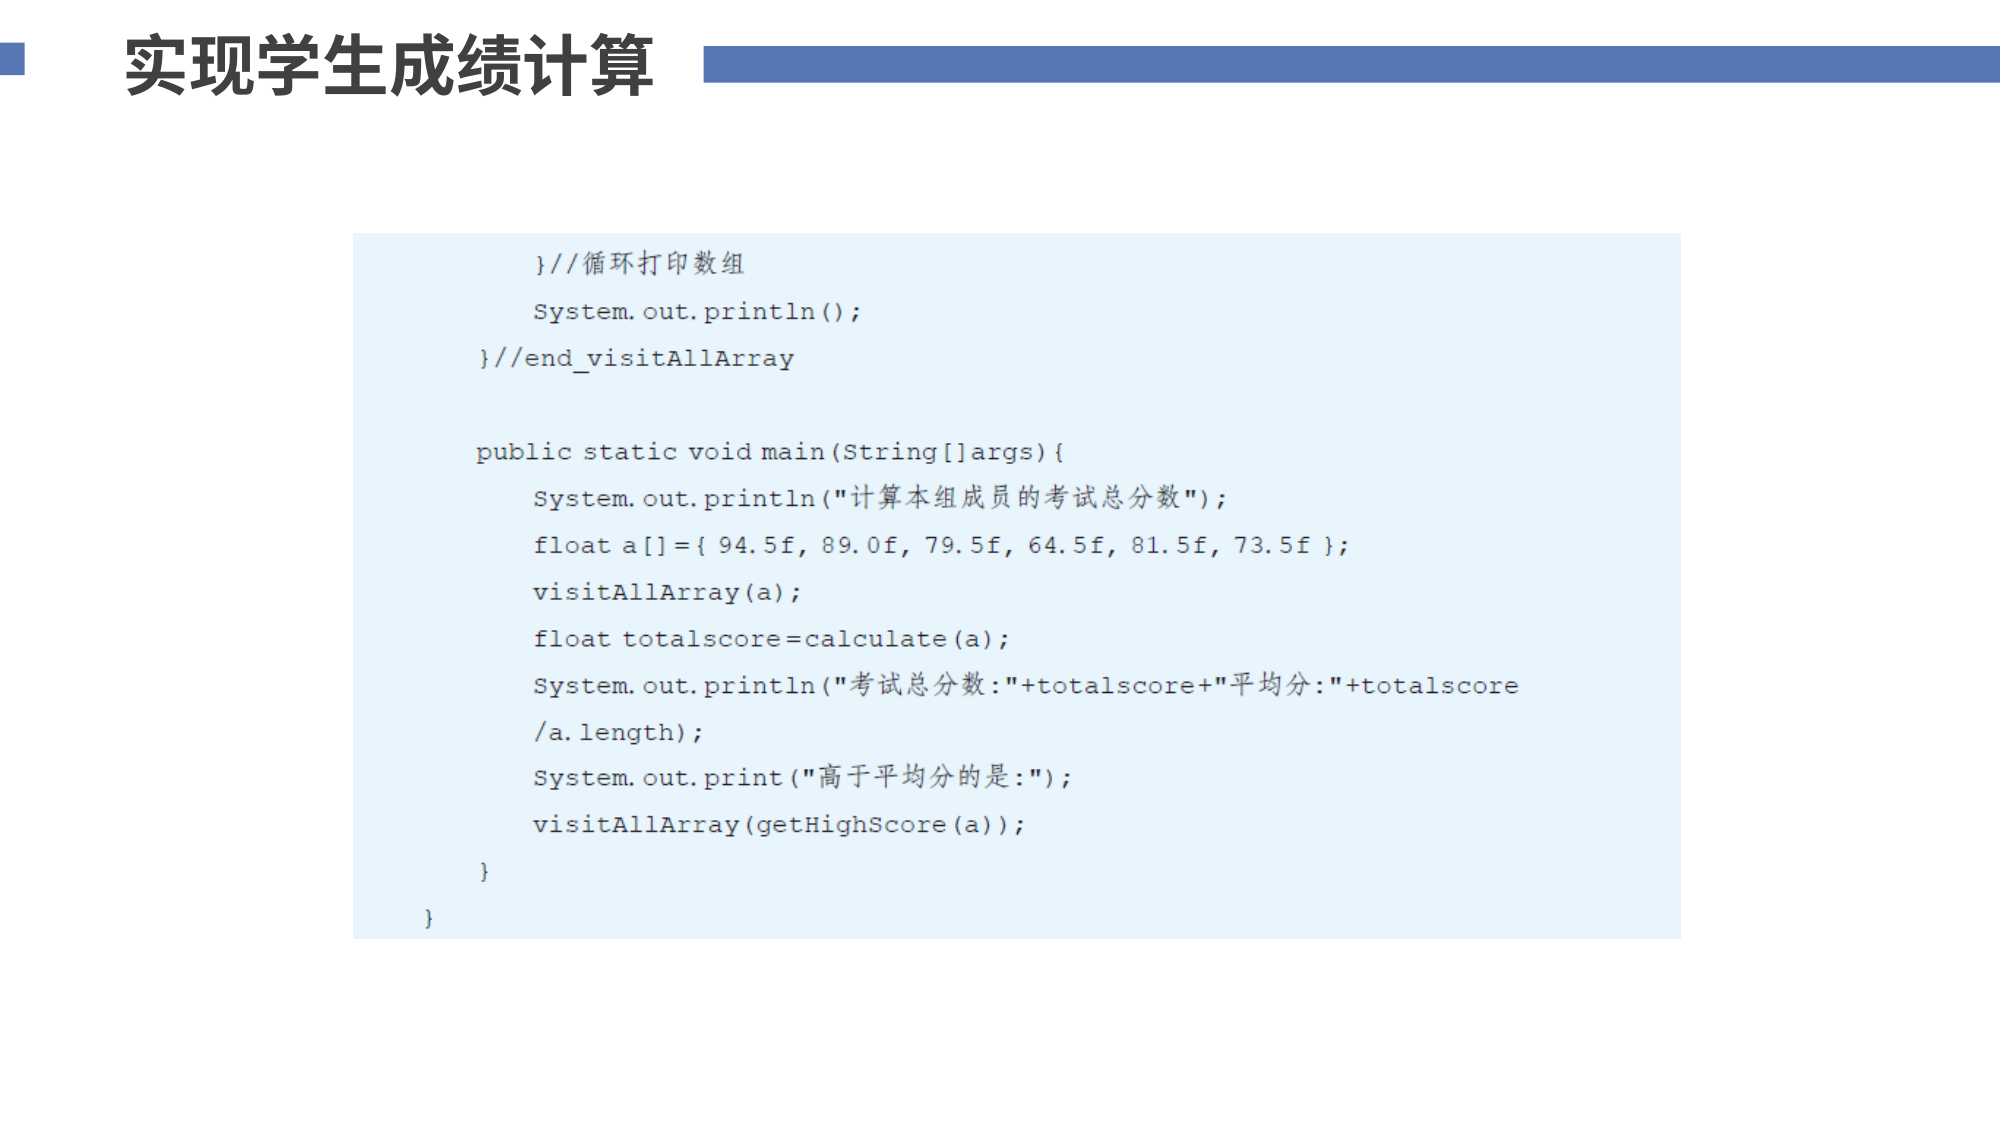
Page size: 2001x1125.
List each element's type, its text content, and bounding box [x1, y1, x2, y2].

text_box [702, 45, 2000, 84]
picture [353, 233, 1681, 940]
text_box 实现学生成绩计算 [122, 23, 657, 104]
text_box [0, 41, 26, 76]
